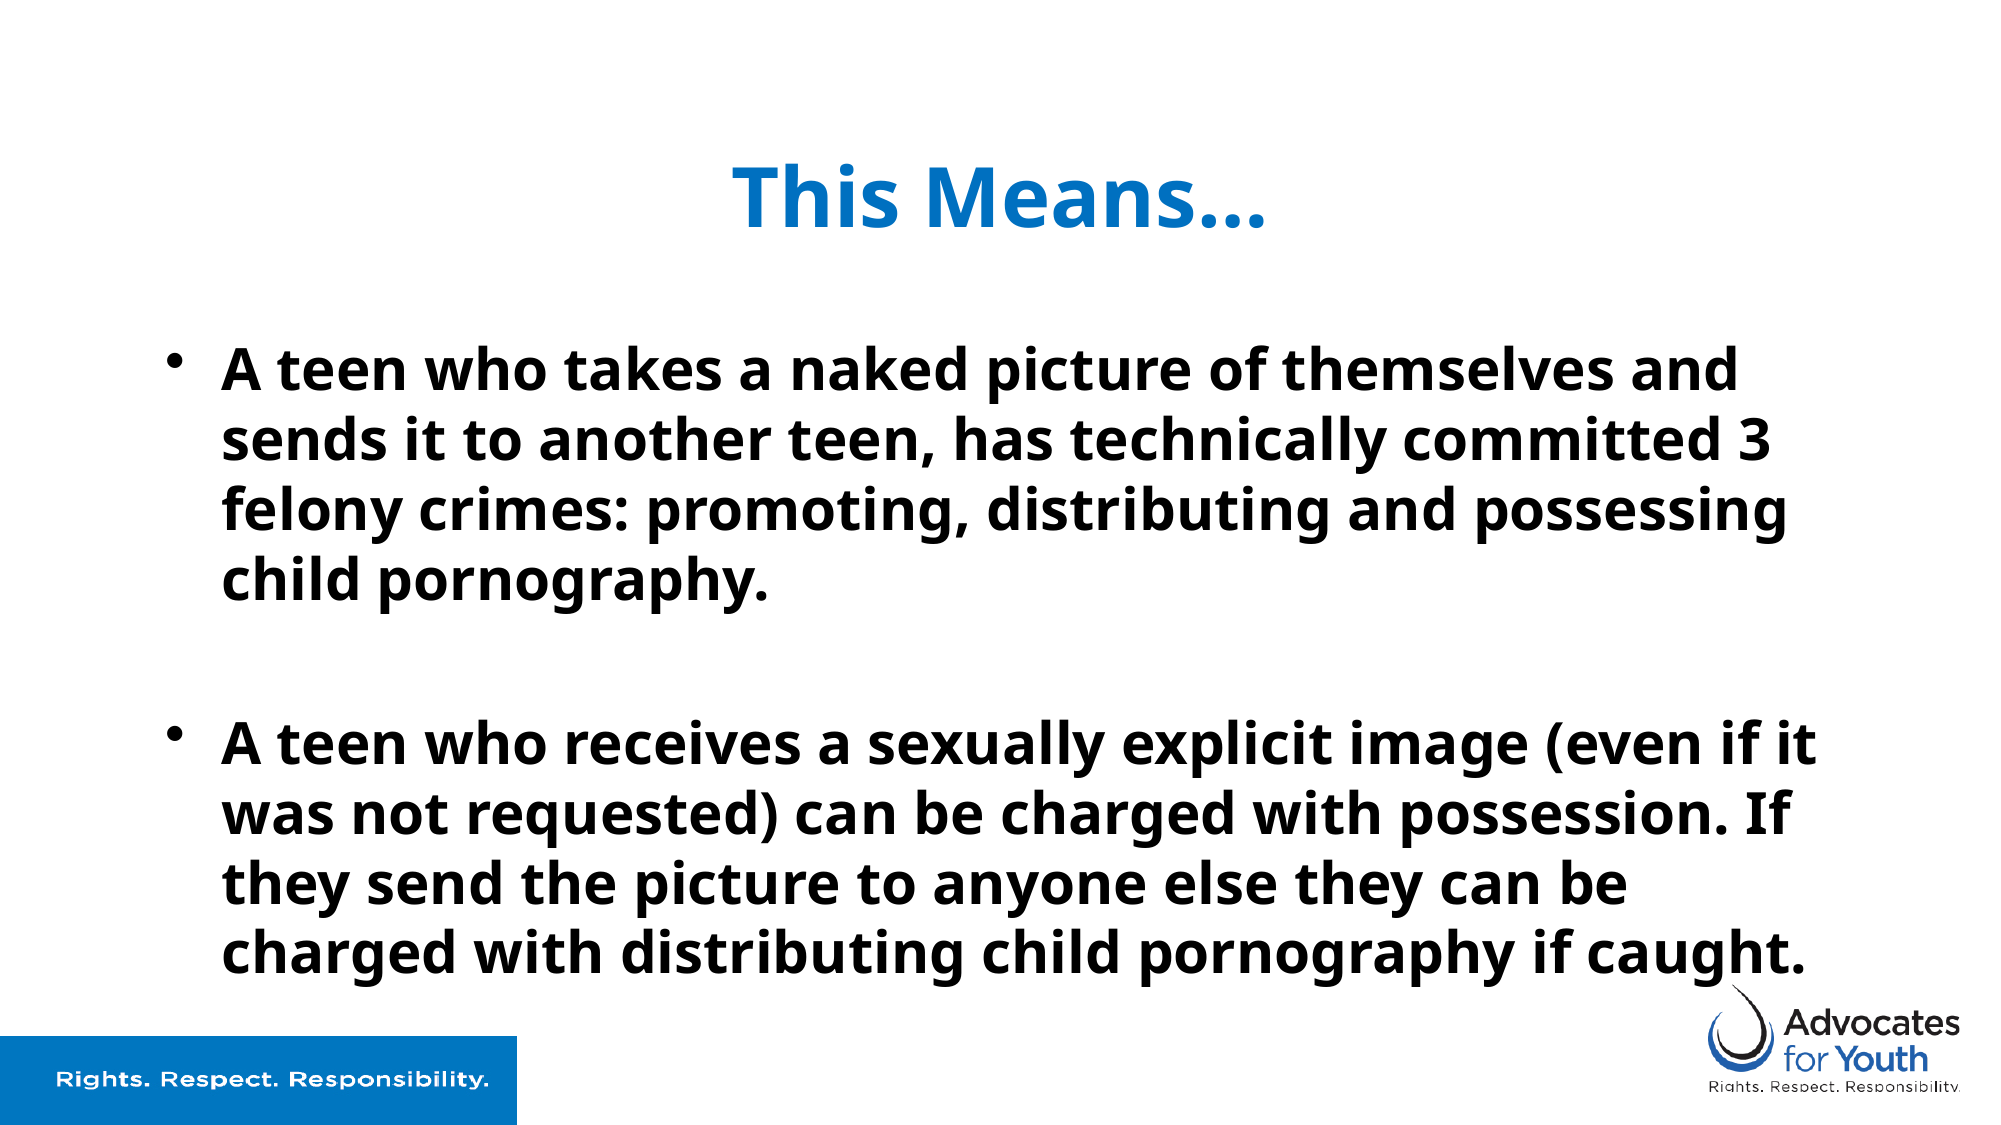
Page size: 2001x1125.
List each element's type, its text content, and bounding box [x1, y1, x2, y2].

picture [0, 1036, 517, 1125]
list A teen who takes a naked picture of themselves and sends it to another teen, has technically committed 3 felony crimes: promoting, distributing and possessing child pornography. A teen who receives a sexually explicit image (even if it was not requested) can be charged with possession. If they send the picture to anyone else they can be charged with distributing child pornography if caught. [150, 324, 1850, 1000]
title This Means… [150, 99, 1850, 288]
picture [1707, 984, 1960, 1093]
